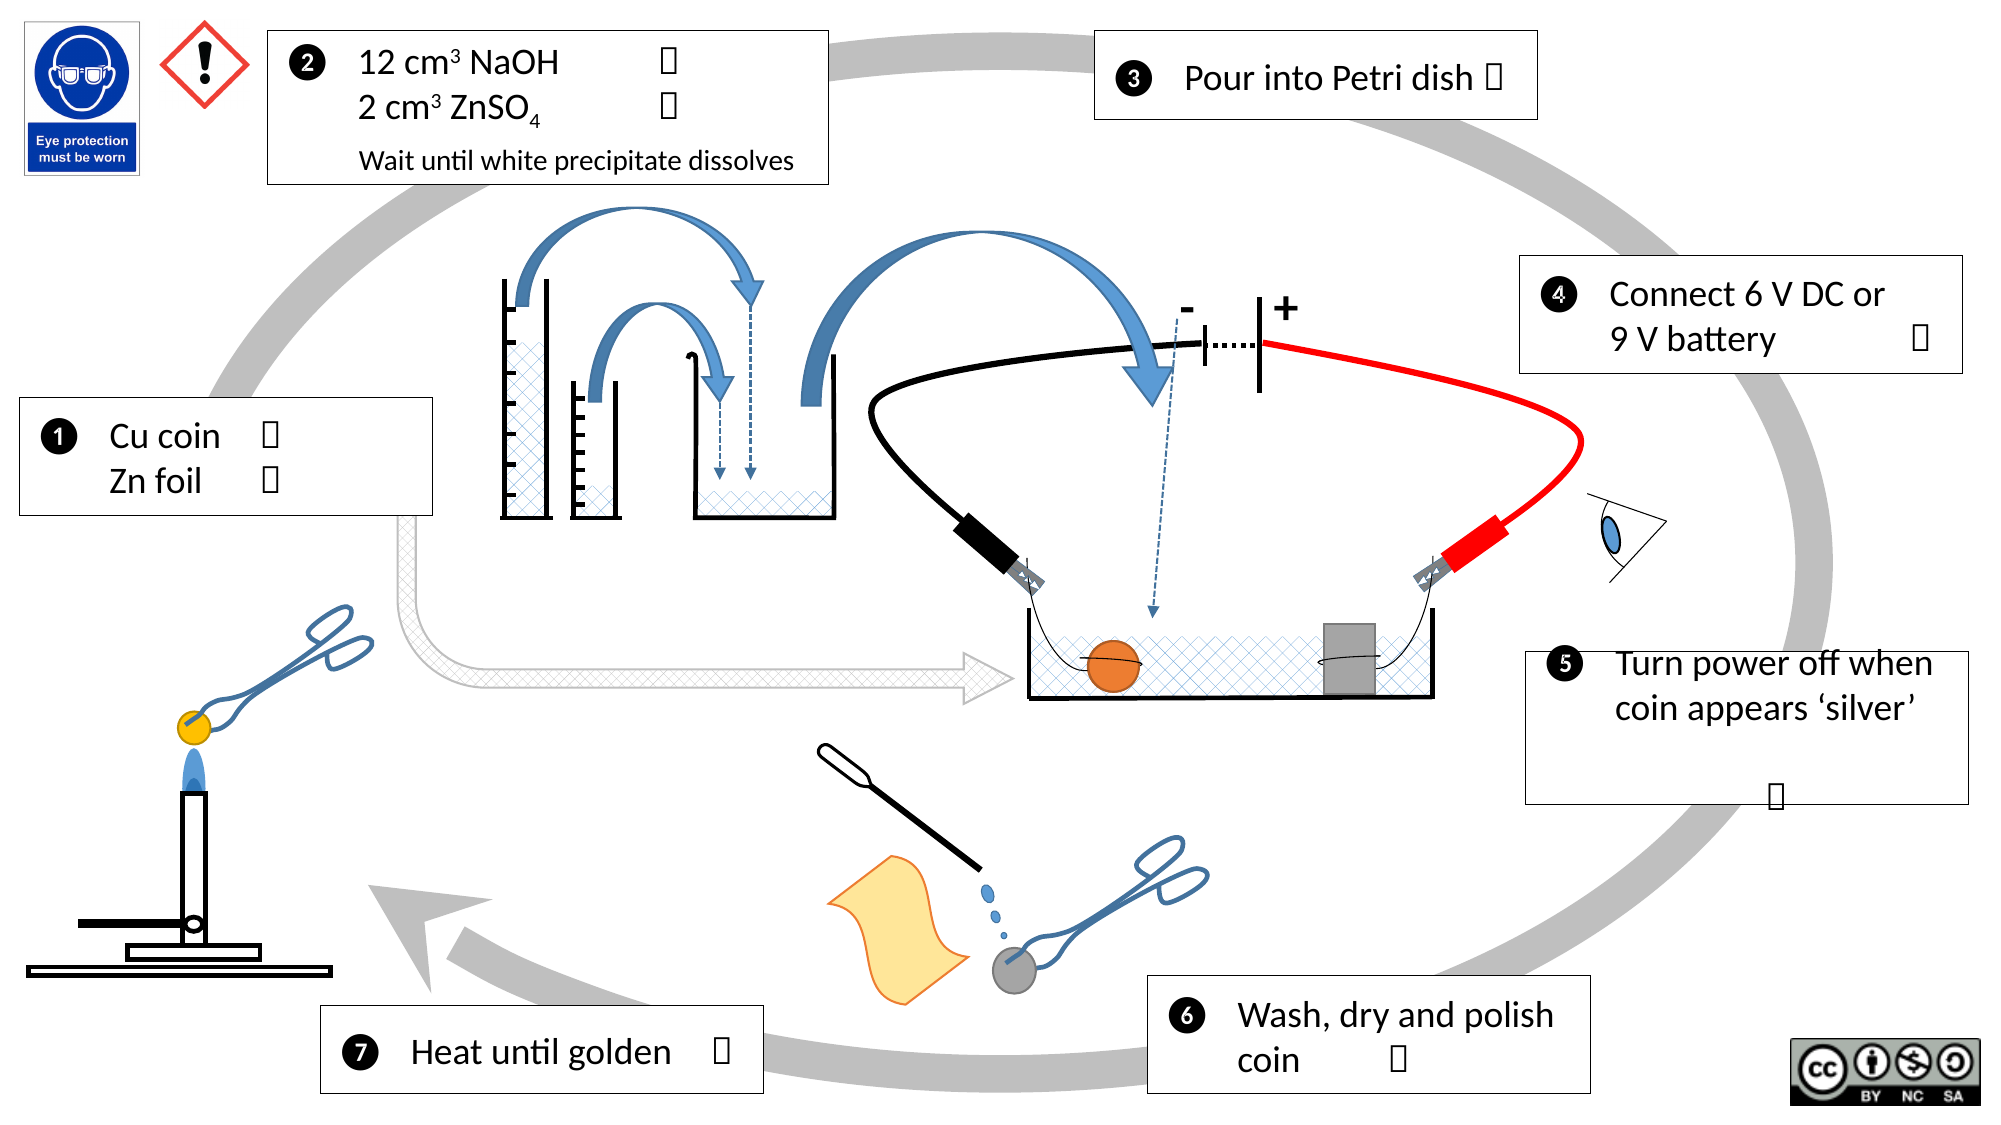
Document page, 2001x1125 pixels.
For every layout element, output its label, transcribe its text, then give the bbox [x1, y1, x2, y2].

text_box ❻ Wash, dry and polish coin  [1147, 975, 1591, 1094]
text_box ❸ Pour into Petri dish  [1094, 30, 1538, 120]
text_box [1581, 374, 1815, 651]
text_box [383, 628, 1718, 1075]
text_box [28, 659, 383, 976]
text_box ❶ Cu coin  Zn foil  [19, 397, 433, 516]
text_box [500, 207, 1178, 619]
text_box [1597, 478, 1698, 579]
picture [1790, 1038, 1981, 1106]
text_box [870, 267, 1581, 699]
text_box [229, 50, 1652, 520]
text_box ❺ Turn power off when coin appears ‘silver’  [1525, 651, 1969, 805]
text_box ❷ 12 cm3 NaOH  2 cm3 ZnSO4  Wait until white precipitate dissolves [267, 30, 829, 185]
text_box ❹ Connect 6 V DC or 9 V battery  [1519, 255, 1963, 374]
picture [19, 19, 145, 178]
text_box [799, 801, 1219, 994]
text_box ❼ Heat until golden  [320, 1005, 764, 1094]
text_box [396, 516, 791, 689]
picture [159, 19, 250, 109]
